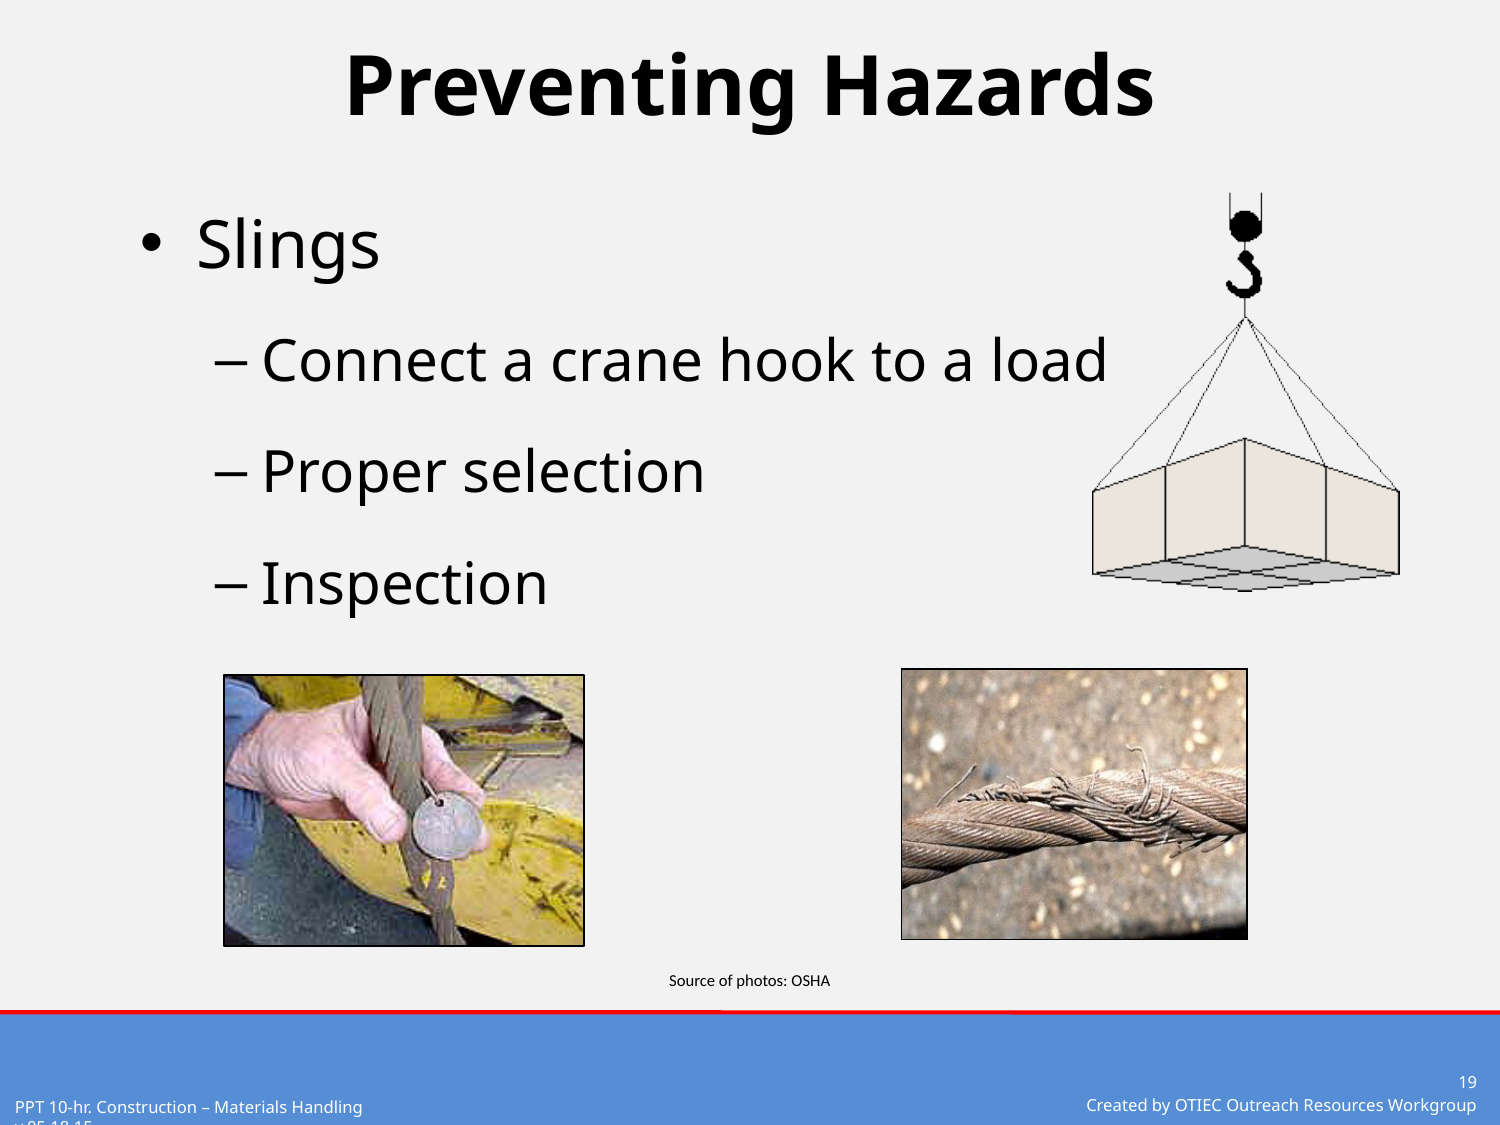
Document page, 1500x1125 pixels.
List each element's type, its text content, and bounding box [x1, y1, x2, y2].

picture [224, 675, 584, 946]
picture [1092, 191, 1401, 592]
title Preventing Hazards [75, 24, 1425, 213]
text_box Source of photos: OSHA [604, 962, 896, 998]
picture [901, 669, 1247, 939]
list Slings Connect a crane hook to a load Proper selection Inspection [125, 193, 1400, 700]
